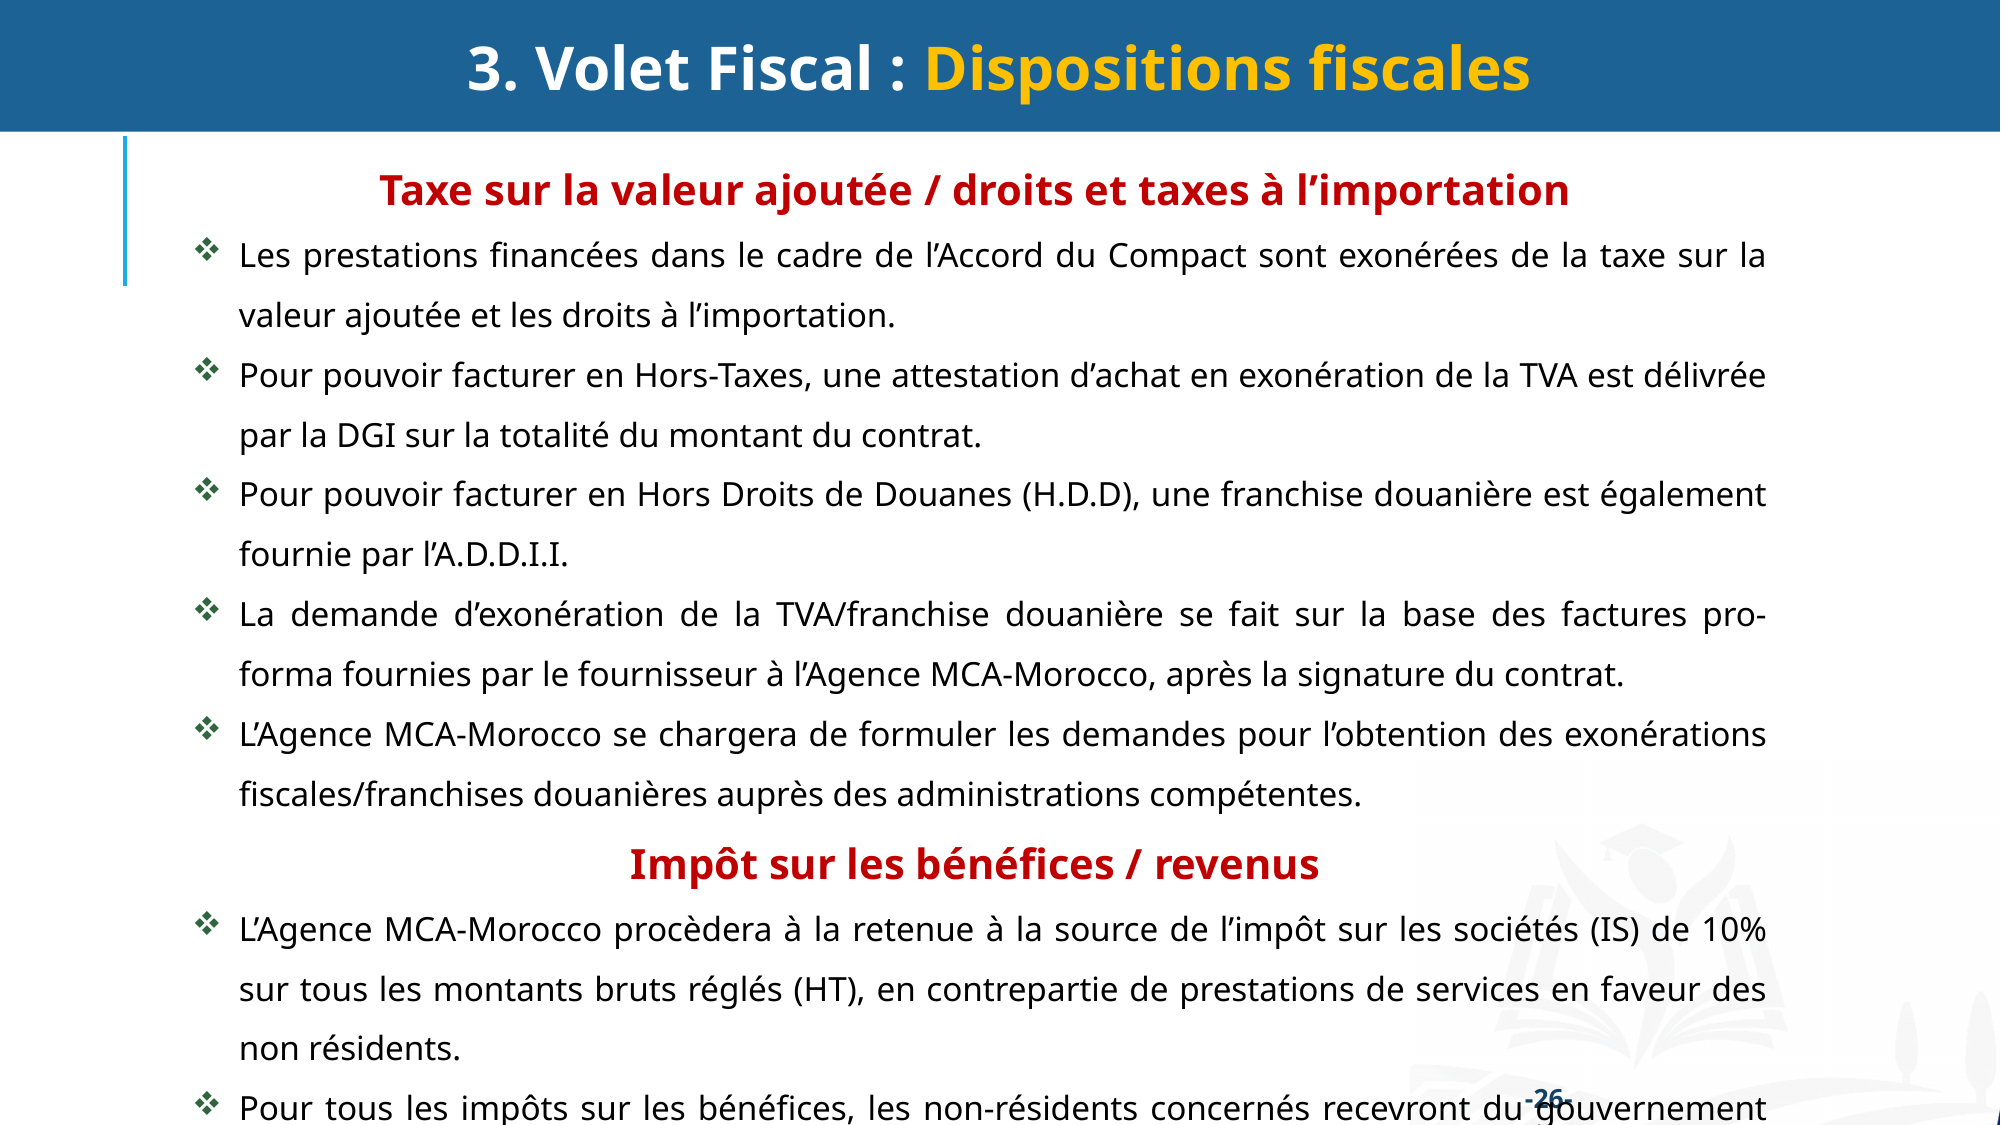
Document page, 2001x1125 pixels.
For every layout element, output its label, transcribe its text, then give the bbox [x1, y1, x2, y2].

text_box 3. Volet Fiscal : Dispositions fiscales [0, 0, 2000, 133]
text_box Taxe sur la valeur ajoutée / droits et taxes à l’importation Les prestations financées dans le cadre de l’Accord du Compact sont exonérées de la taxe sur la valeur ajoutée et les droits à l’importation. Pour pouvoir facturer en Hors-Taxes, une attestation d’achat en exonération de la TVA est délivrée par la DGI sur la totalité du montant du contrat. Pour pouvoir facturer en Hors Droits de Douanes (H.D.D), une franchise douanière est également fournie par l’A.D.D.I.I. La demande d’exonération de la TVA/franchise douanière se fait sur la base des factures pro-forma fournies par le fournisseur à l’Agence MCA-Morocco, après la signature du contrat. L’Agence MCA-Morocco se chargera de formuler les demandes pour l’obtention des exonérations fiscales/franchises douanières auprès des administrations compétentes. Impôt sur les bénéfices / revenus L’Agence MCA-Morocco procèdera à la retenue à la source de l’impôt sur les sociétés (IS) de 10% sur tous les montants bruts réglés (HT), en contrepartie de prestations de services en faveur des non résidents. Pour tous les impôts sur les bénéfices, les non-résidents concernés recevront du gouvernement du Maroc la preuve de paiement pour leur éviter la double imposition. [140, 131, 1785, 1125]
picture [1409, 759, 2000, 1125]
